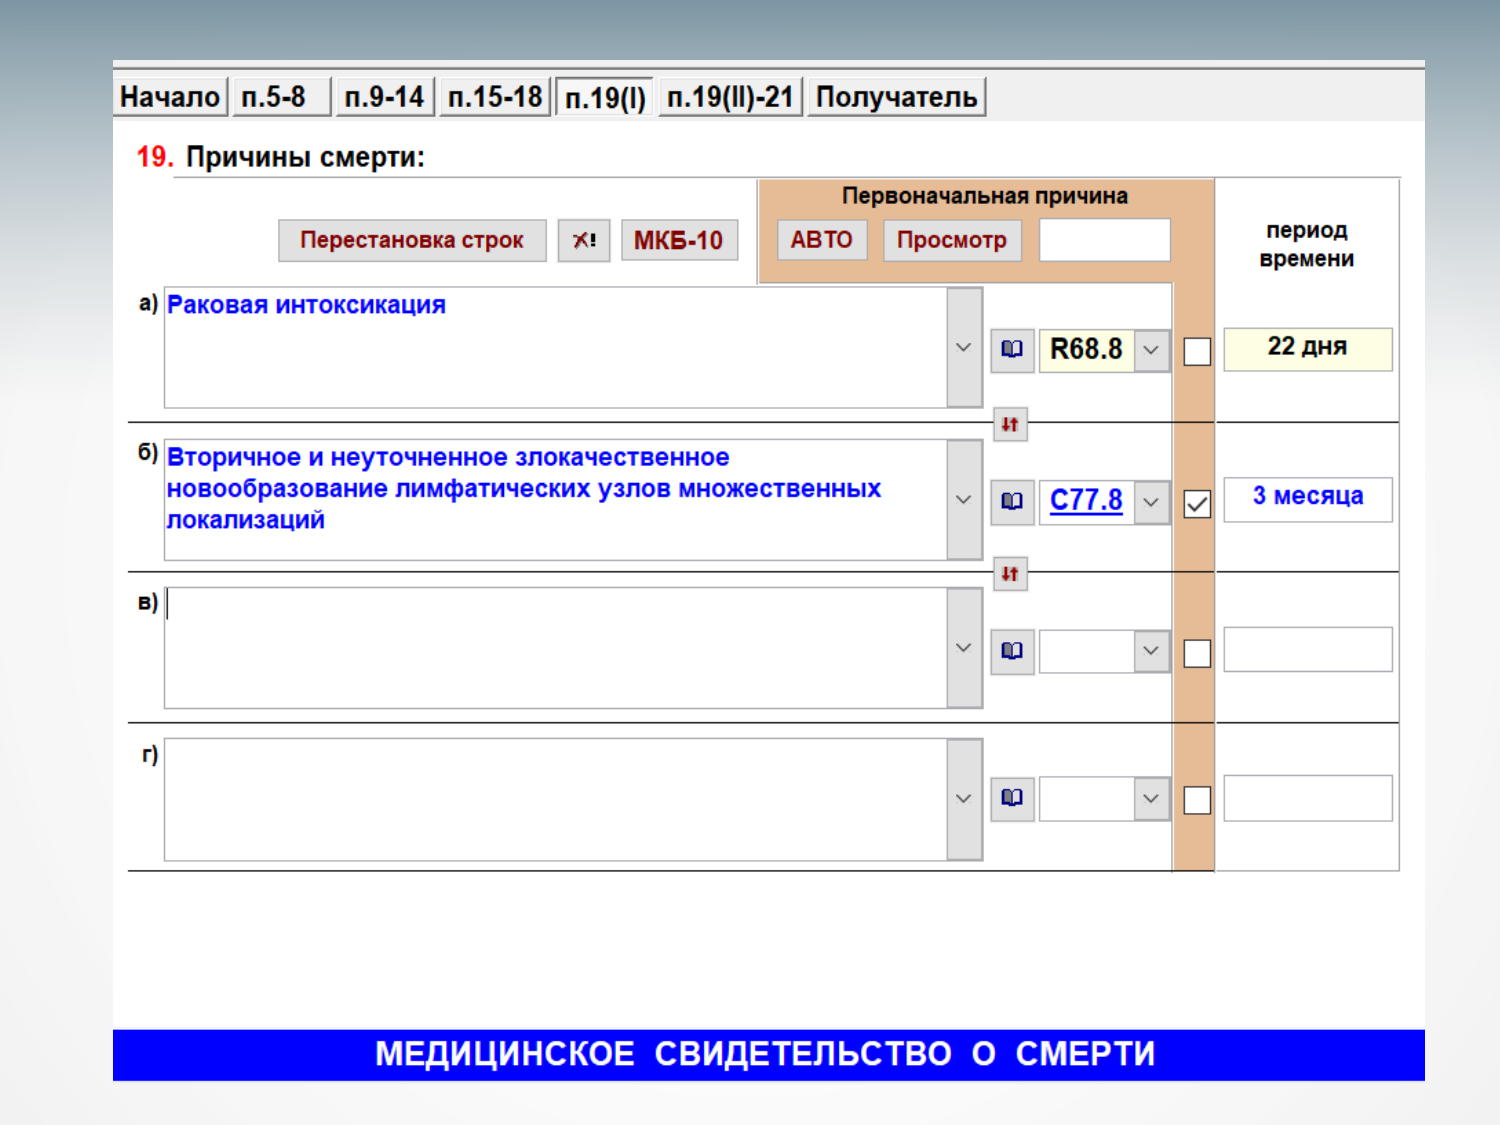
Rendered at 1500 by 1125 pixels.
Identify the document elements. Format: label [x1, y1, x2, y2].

picture [113, 60, 1425, 1084]
